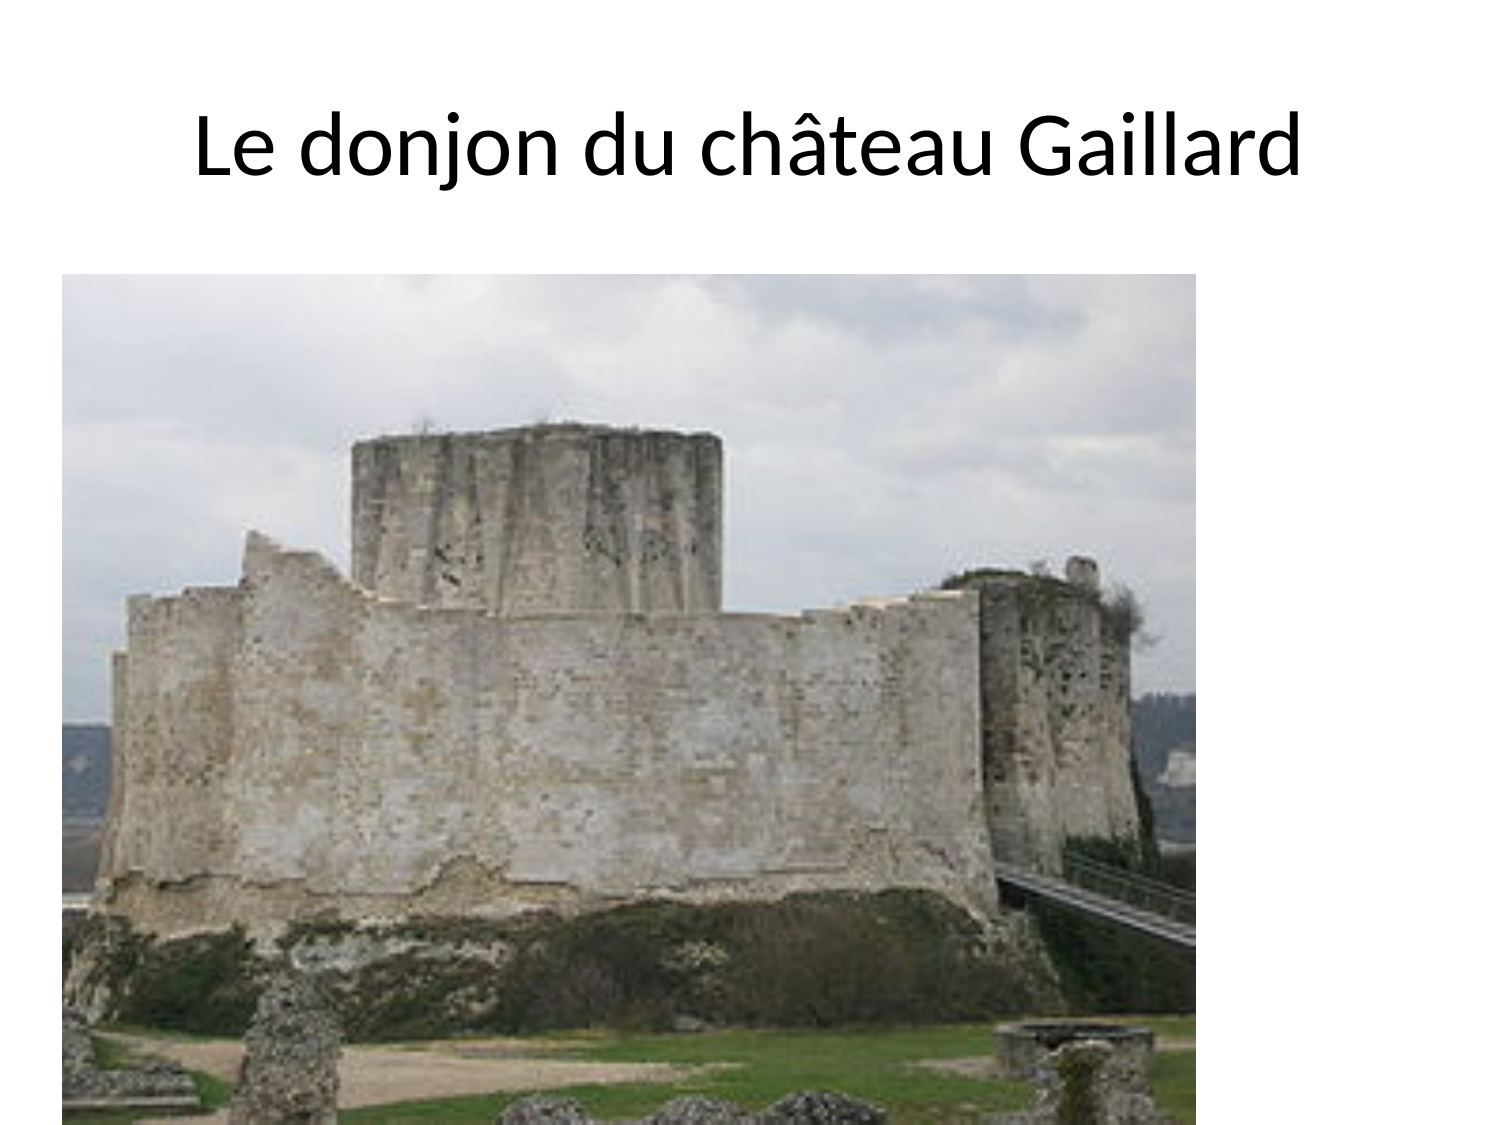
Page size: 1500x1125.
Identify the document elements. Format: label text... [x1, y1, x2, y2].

picture [62, 274, 1197, 1125]
title Le donjon du château Gaillard [74, 44, 1426, 233]
